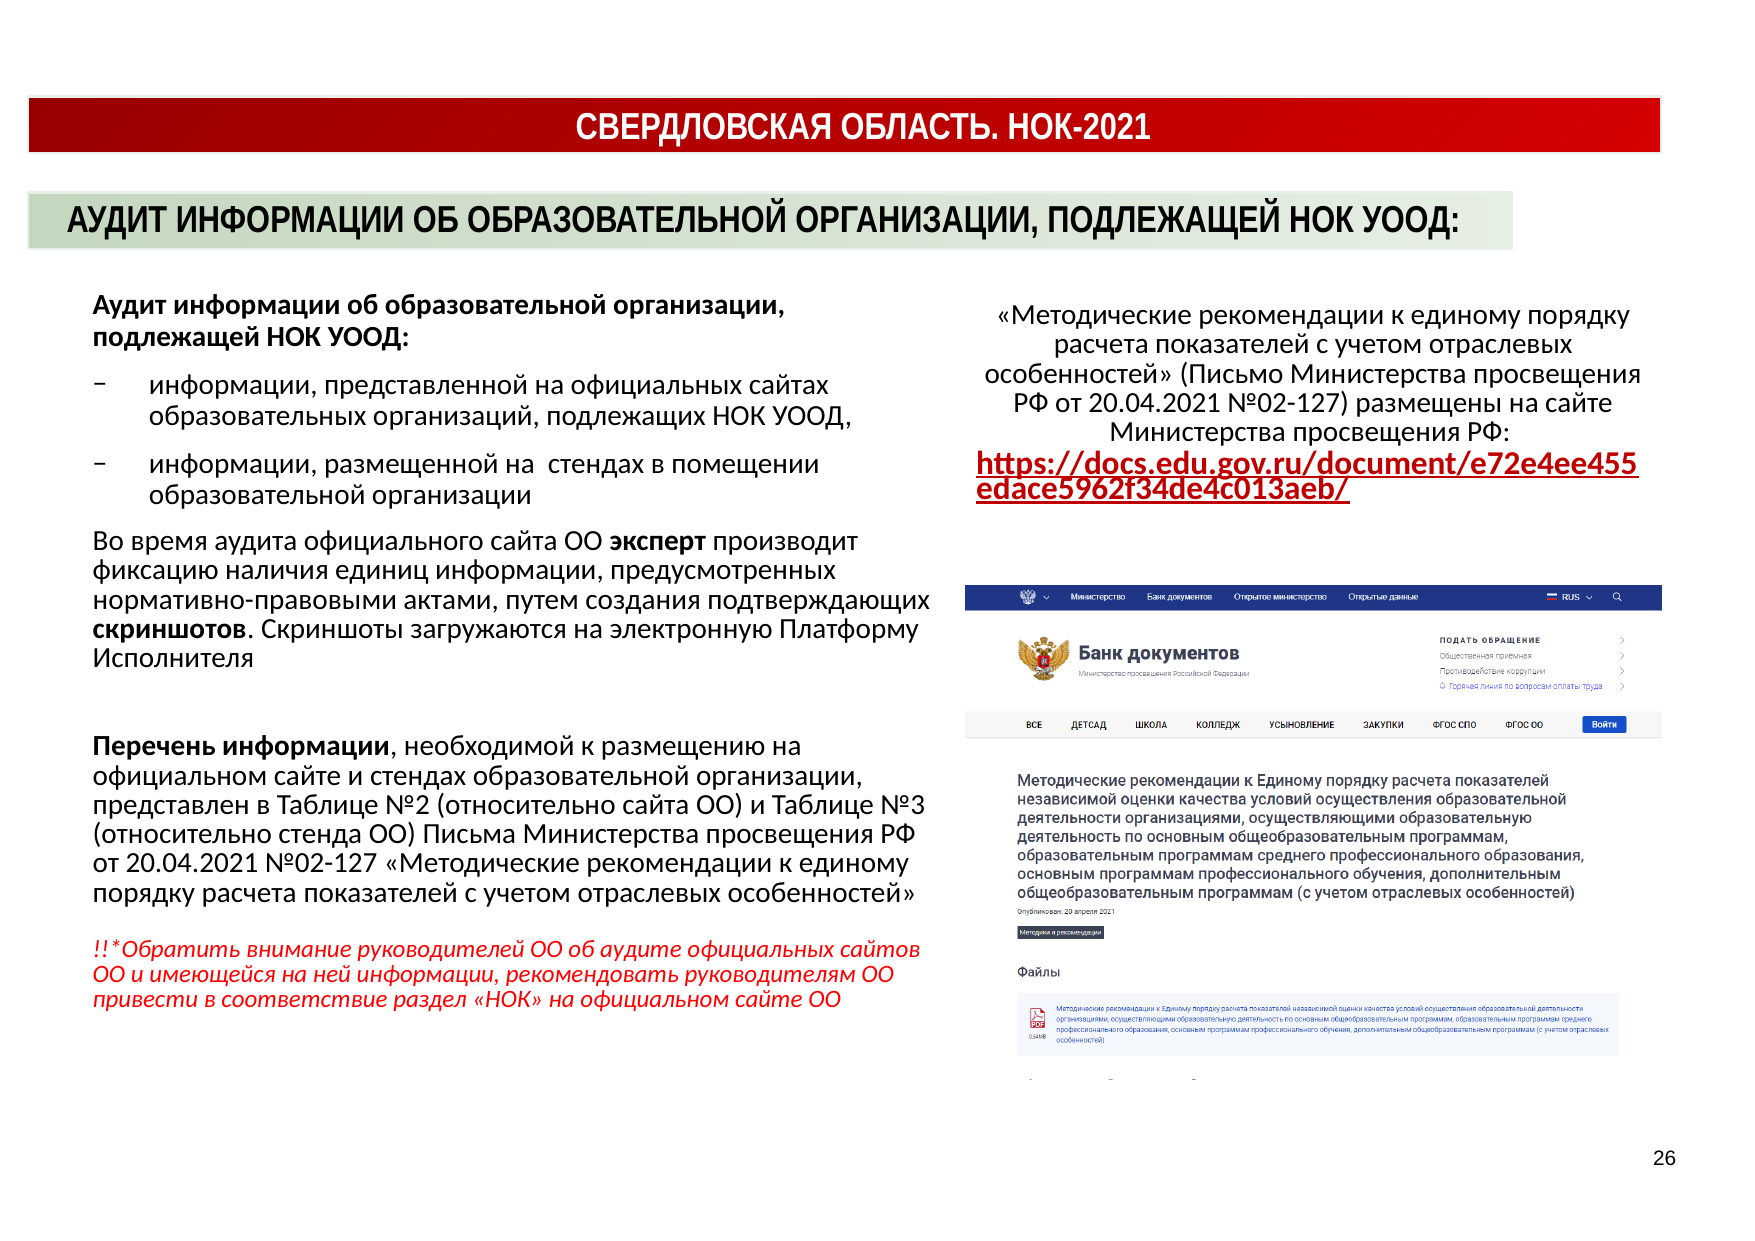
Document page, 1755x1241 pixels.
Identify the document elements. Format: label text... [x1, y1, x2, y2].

table_header «Методические рекомендации к единому порядку расчета показателей с учетом отраслевых особенностей» (Письмо Министерства просвещения РФ от 20.04.2021 №02-127) размещены на сайте Министерства просвещения РФ: https://docs.edu.gov.ru/document/e72e4ee455edace5962f34de4c013aeb/ [965, 273, 1661, 584]
slide_number 26 [1283, 1136, 1694, 1223]
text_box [27, 96, 1662, 154]
picture [964, 585, 1662, 1080]
table_header Аудит информации об образовательной организации, подлежащей НОК УООД: информации, представленной на официальных сайтах образовательных организаций, подлежащих НОК УООД, информации, размещенной на стендах в помещении образовательной организации Во время аудита официального сайта ОО эксперт производит фиксацию наличия единиц информации, предусмотренных нормативно-правовыми актами, путем создания подтверждающих скриншотов. Скриншоты загружаются на электронную Платформу Исполнителя Перечень информации, необходимой к размещению на официальном сайте и стендах образовательной организации, представлен в Таблице №2 (относительно сайта ОО) и Таблице №3 (относительно стенда ОО) Письма Министерства просвещения РФ от 20.04.2021 №02-127 «Методические рекомендации к единому порядку расчета показателей с учетом отраслевых особенностей» !!*Обратить внимание руководителей ОО об аудите официальных сайтов ОО и имеющейся на ней информации, рекомендовать руководителям ОО привести в соответствие раздел «НОК» на официальном сайте ОО [82, 291, 943, 1056]
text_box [27, 192, 1513, 250]
